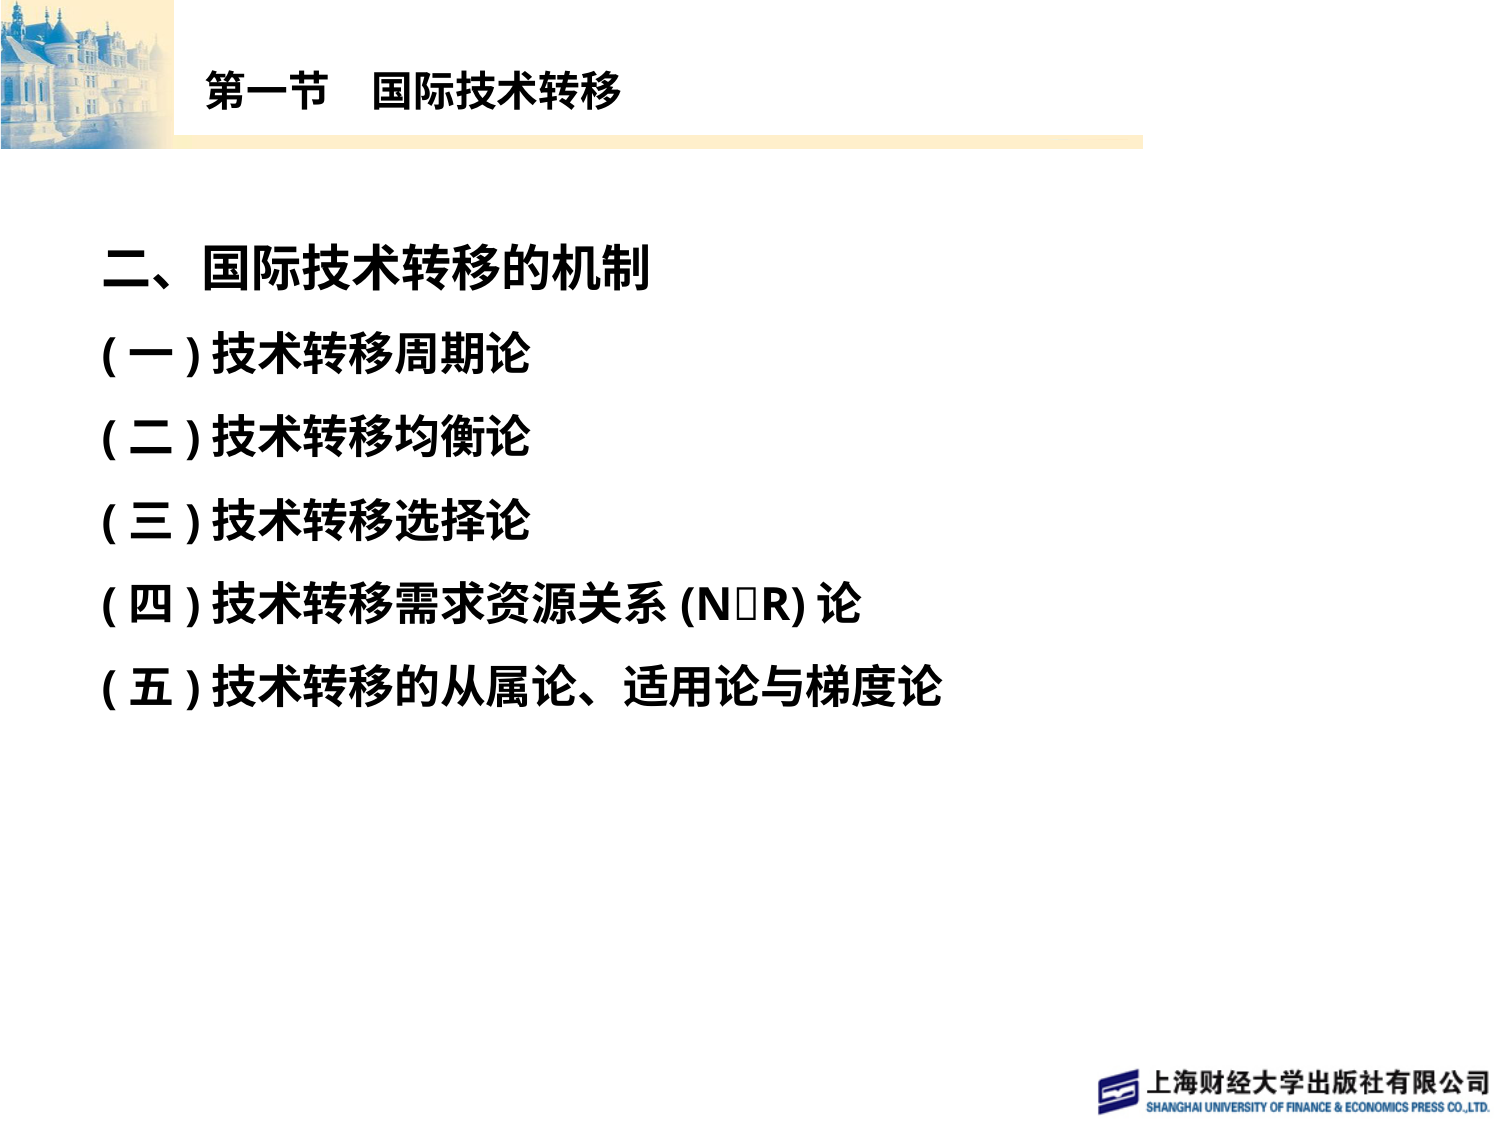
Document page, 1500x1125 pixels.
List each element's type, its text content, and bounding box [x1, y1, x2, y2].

list 二、国际技术转移的机制 (一)技术转移周期论 (二)技术转移均衡论 (三)技术转移选择论 (四)技术转移需求资源关系(N􀆼R)论 (五)技术转移的从属论、适用论与梯度论 [86, 207, 1425, 1071]
picture [0, 0, 1143, 149]
picture [1097, 1065, 1494, 1120]
title 第一节 国际技术转移 [189, 36, 1262, 143]
